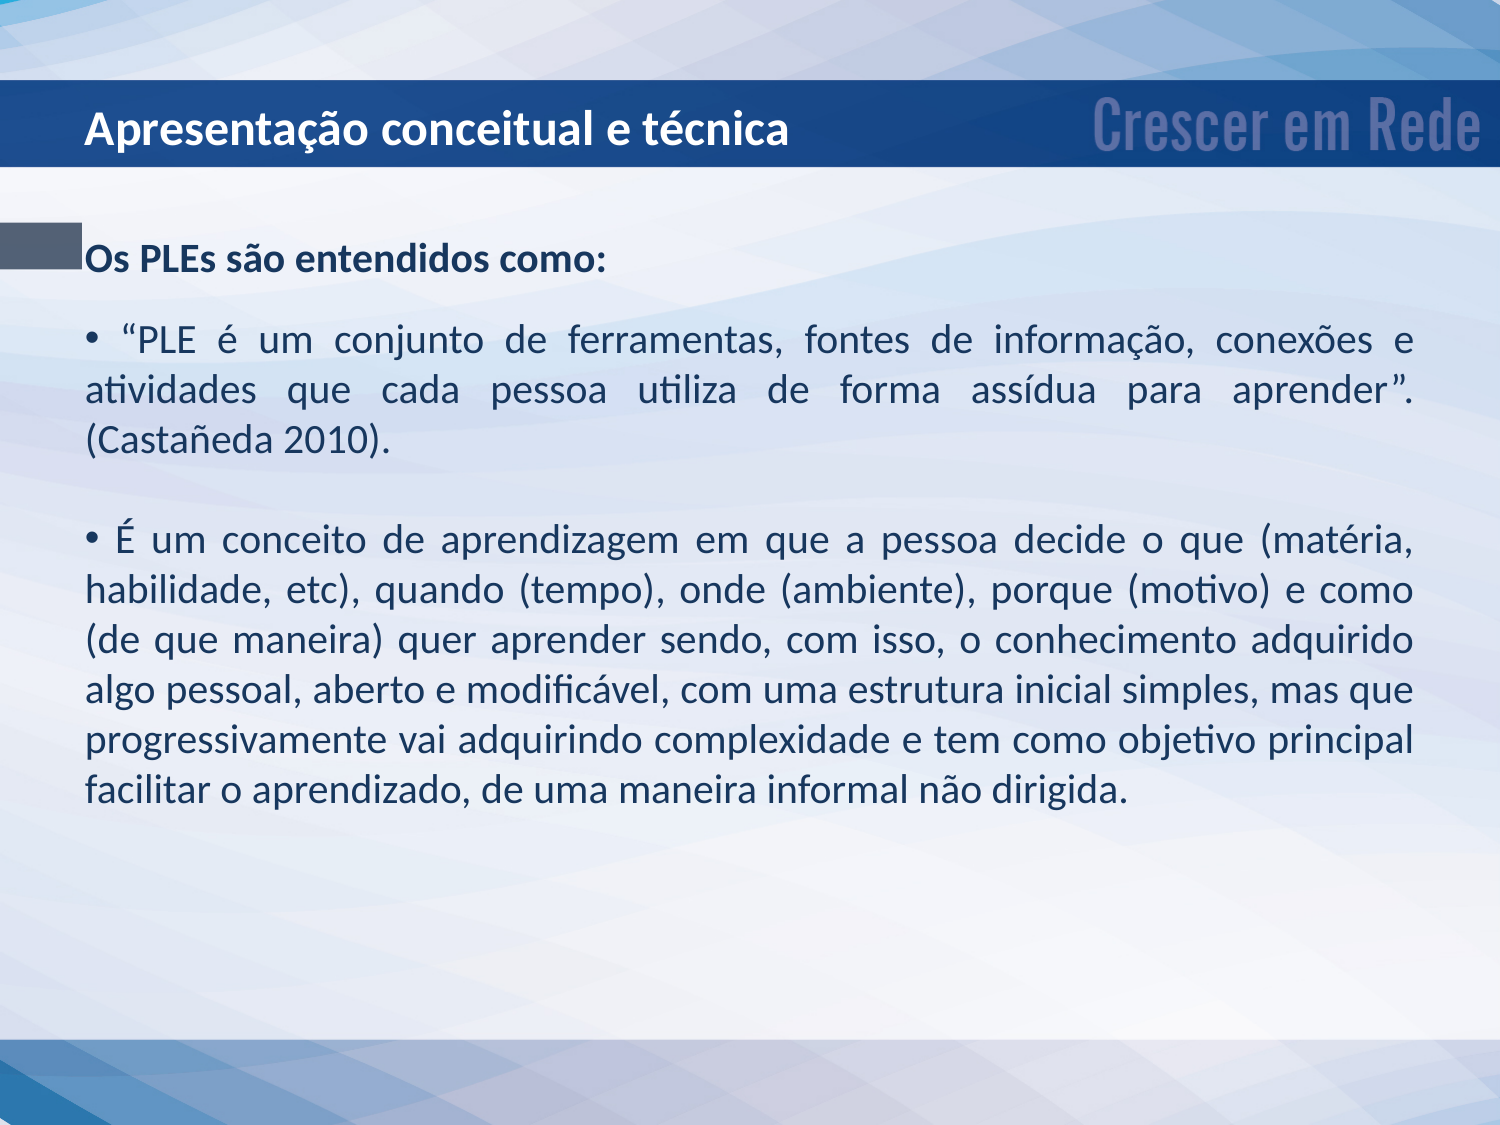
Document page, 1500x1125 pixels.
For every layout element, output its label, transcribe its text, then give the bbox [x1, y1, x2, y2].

text_box “PLE é um conjunto de ferramentas, fontes de informação, conexões e atividades que cada pessoa utiliza de forma assídua para aprender”. (Castañeda 2010). É um conceito de aprendizagem em que a pessoa decide o que (matéria, habilidade, etc), quando (tempo), onde (ambiente), porque (motivo) e como (de que maneira) quer aprender sendo, com isso, o conhecimento adquirido algo pessoal, aberto e modificável, com uma estrutura inicial simples, mas que progressivamente vai adquirindo complexidade e tem como objetivo principal facilitar o aprendizado, de uma maneira informal não dirigida. [70, 304, 1430, 895]
text_box [0, 220, 70, 272]
text_box Apresentação conceitual e técnica [70, 88, 1430, 163]
picture [0, 0, 1500, 1125]
text_box Os PLEs são entendidos como: [70, 198, 1418, 288]
